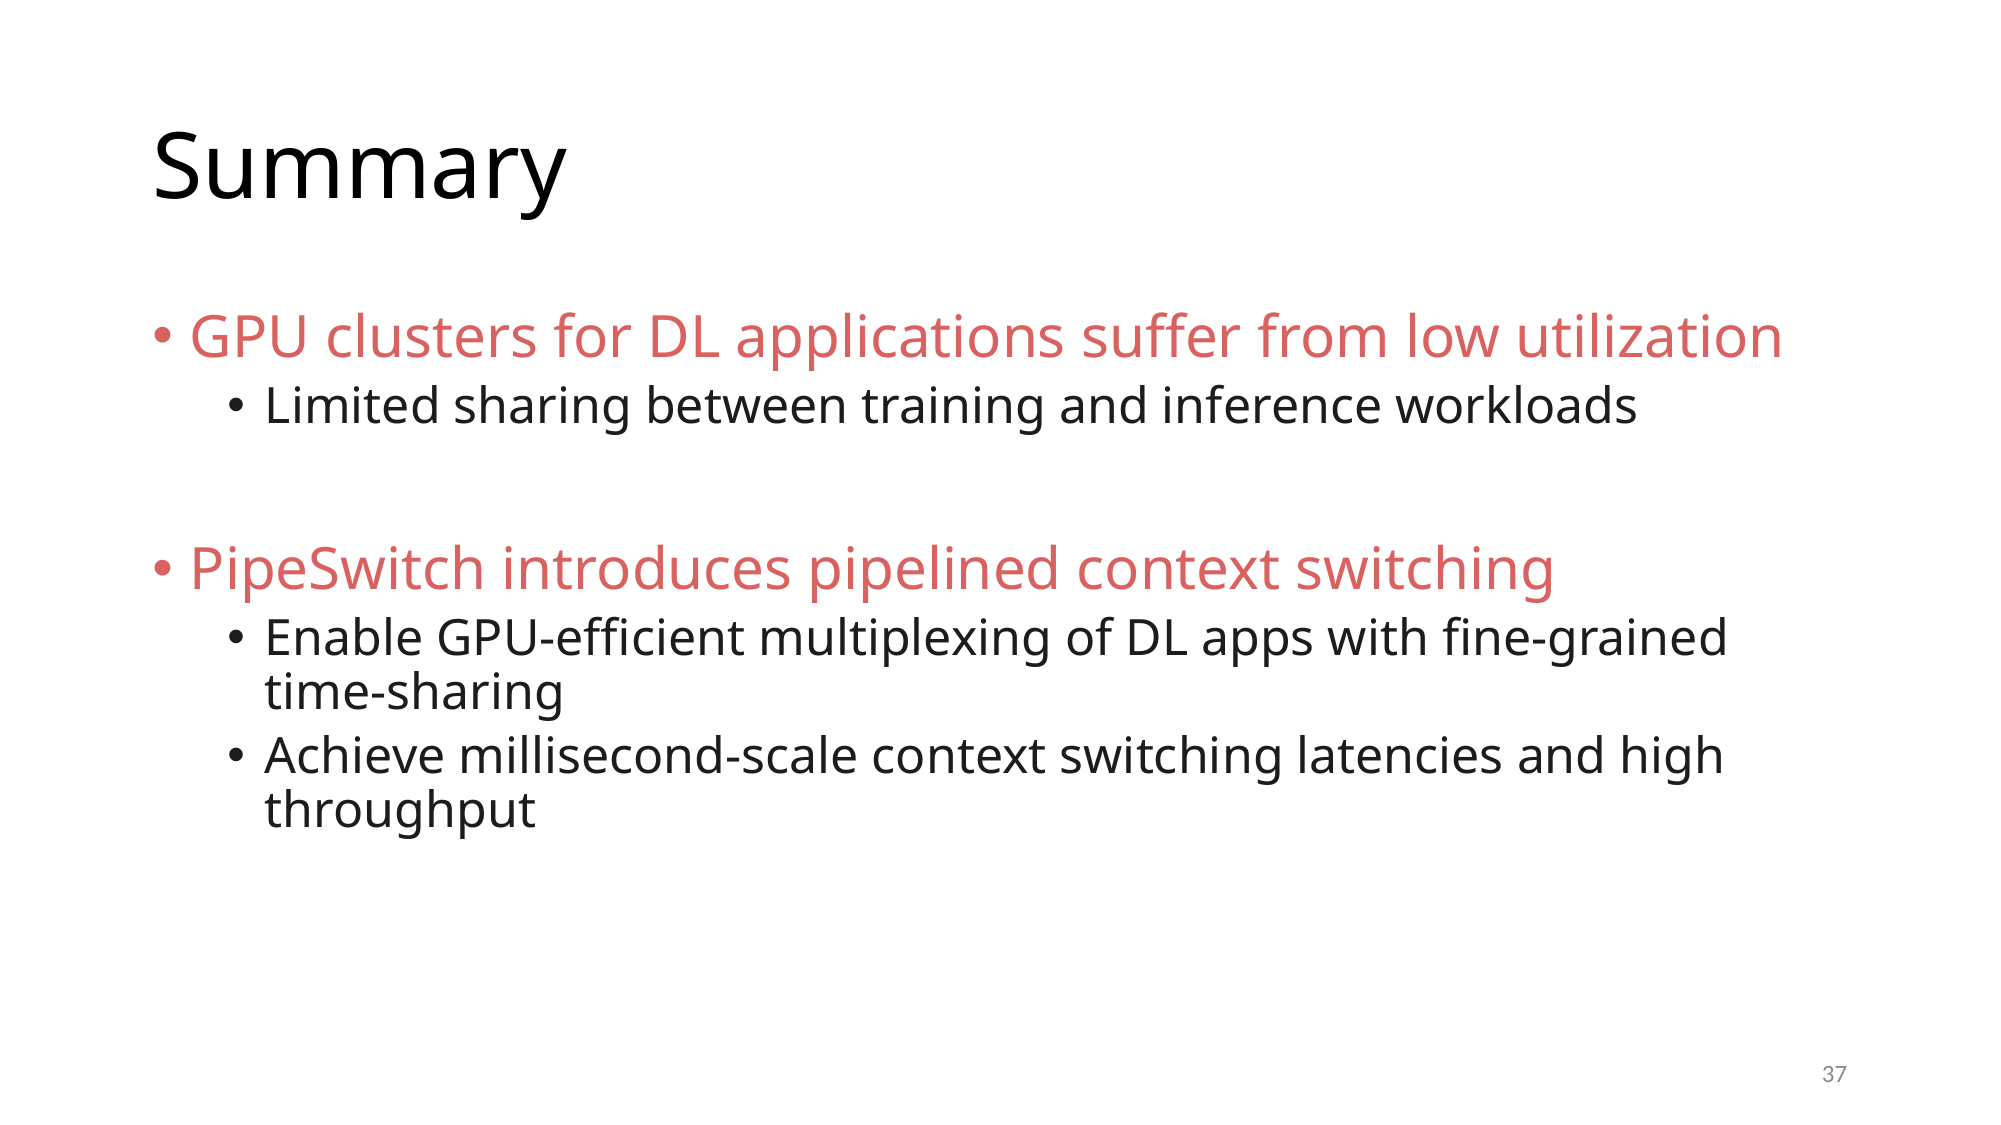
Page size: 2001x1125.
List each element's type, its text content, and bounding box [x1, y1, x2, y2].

list GPU clusters for DL applications suffer from low utilization Limited sharing between training and inference workloads PipeSwitch introduces pipelined context switching Enable GPU-efficient multiplexing of DL apps with fine-grained time-sharing Achieve millisecond-scale context switching latencies and high throughput [137, 299, 1863, 1014]
title Summary [137, 59, 1863, 278]
slide_number 37 [1412, 1042, 1863, 1103]
